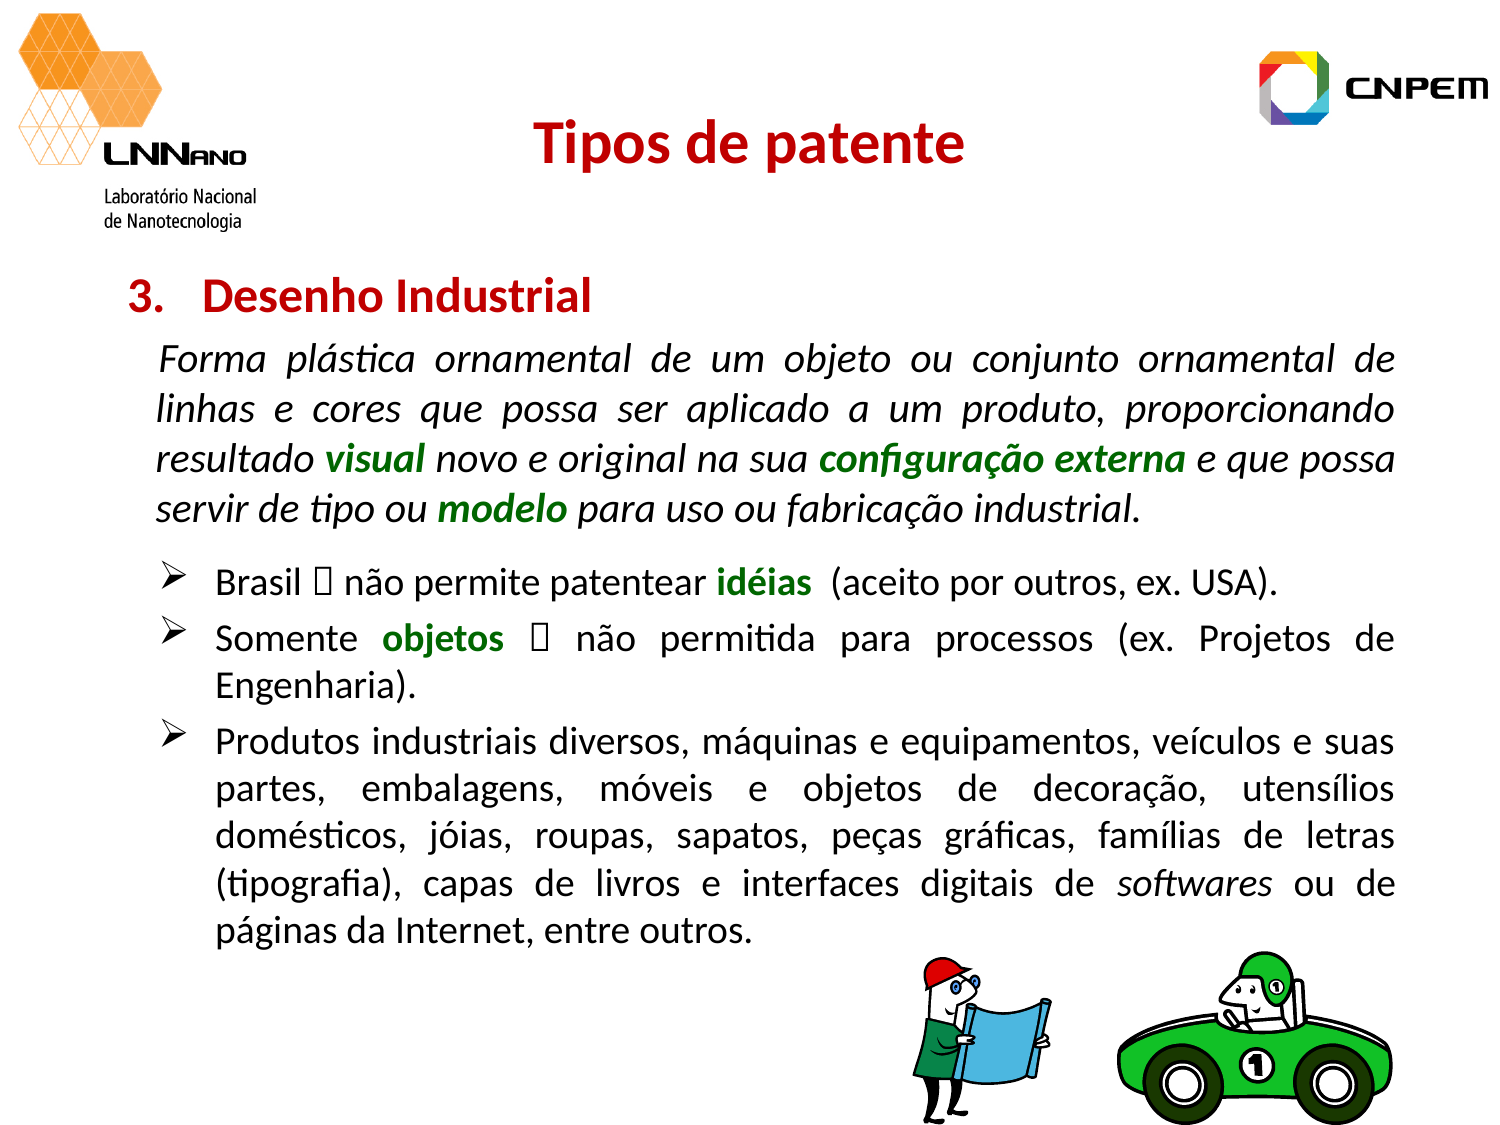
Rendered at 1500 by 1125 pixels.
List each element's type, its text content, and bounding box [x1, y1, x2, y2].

picture [912, 951, 1053, 1125]
list Desenho Industrial Forma plástica ornamental de um objeto ou conjunto ornamental de linhas e cores que possa ser aplicado a um produto, proporcionando resultado visual novo e original na sua configuração externa e que possa servir de tipo ou modelo para uso ou fabricação industrial. Brasil  não permite patentear idéias (aceito por outros, ex. USA). Somente objetos  não permitida para processos (ex. Projetos de Engenharia). Produtos industriais diversos, máquinas e equipamentos, veículos e suas partes, embalagens, móveis e objetos de decoração, utensílios domésticos, jóias, roupas, sapatos, peças gráficas, famílias de letras (tipografia), capas de livros e interfaces digitais de softwares ou de páginas da Internet, entre outros. [112, 255, 1412, 1065]
picture [0, 11, 1500, 232]
picture [1115, 950, 1394, 1125]
title Tipos de patente [75, 45, 1425, 233]
